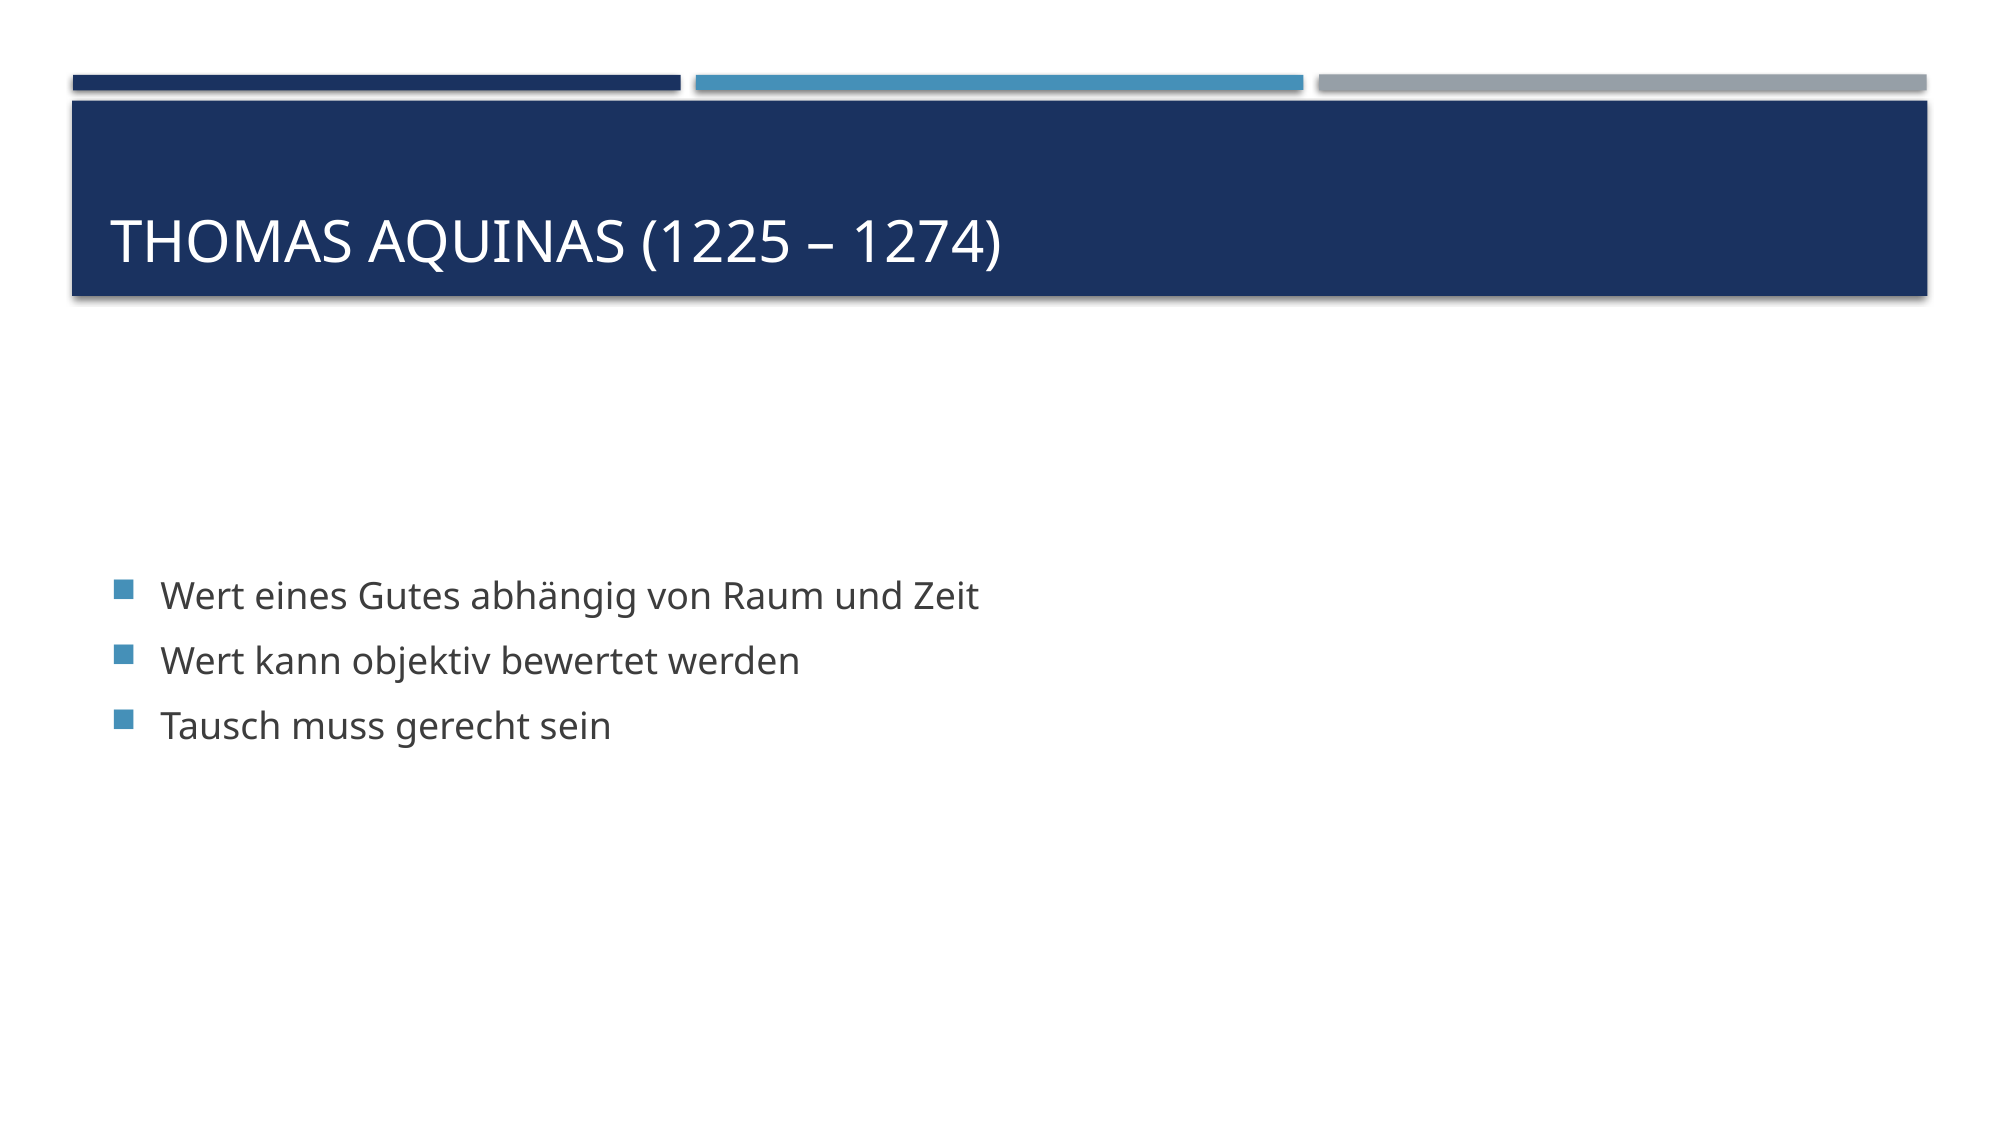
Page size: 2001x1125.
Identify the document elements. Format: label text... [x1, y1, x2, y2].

title Thomas Aquinas (1225 – 1274) [95, 115, 1905, 282]
list Wert eines Gutes abhängig von Raum und Zeit Wert kann objektiv bewertet werden Tausch muss gerecht sein [95, 357, 1905, 962]
